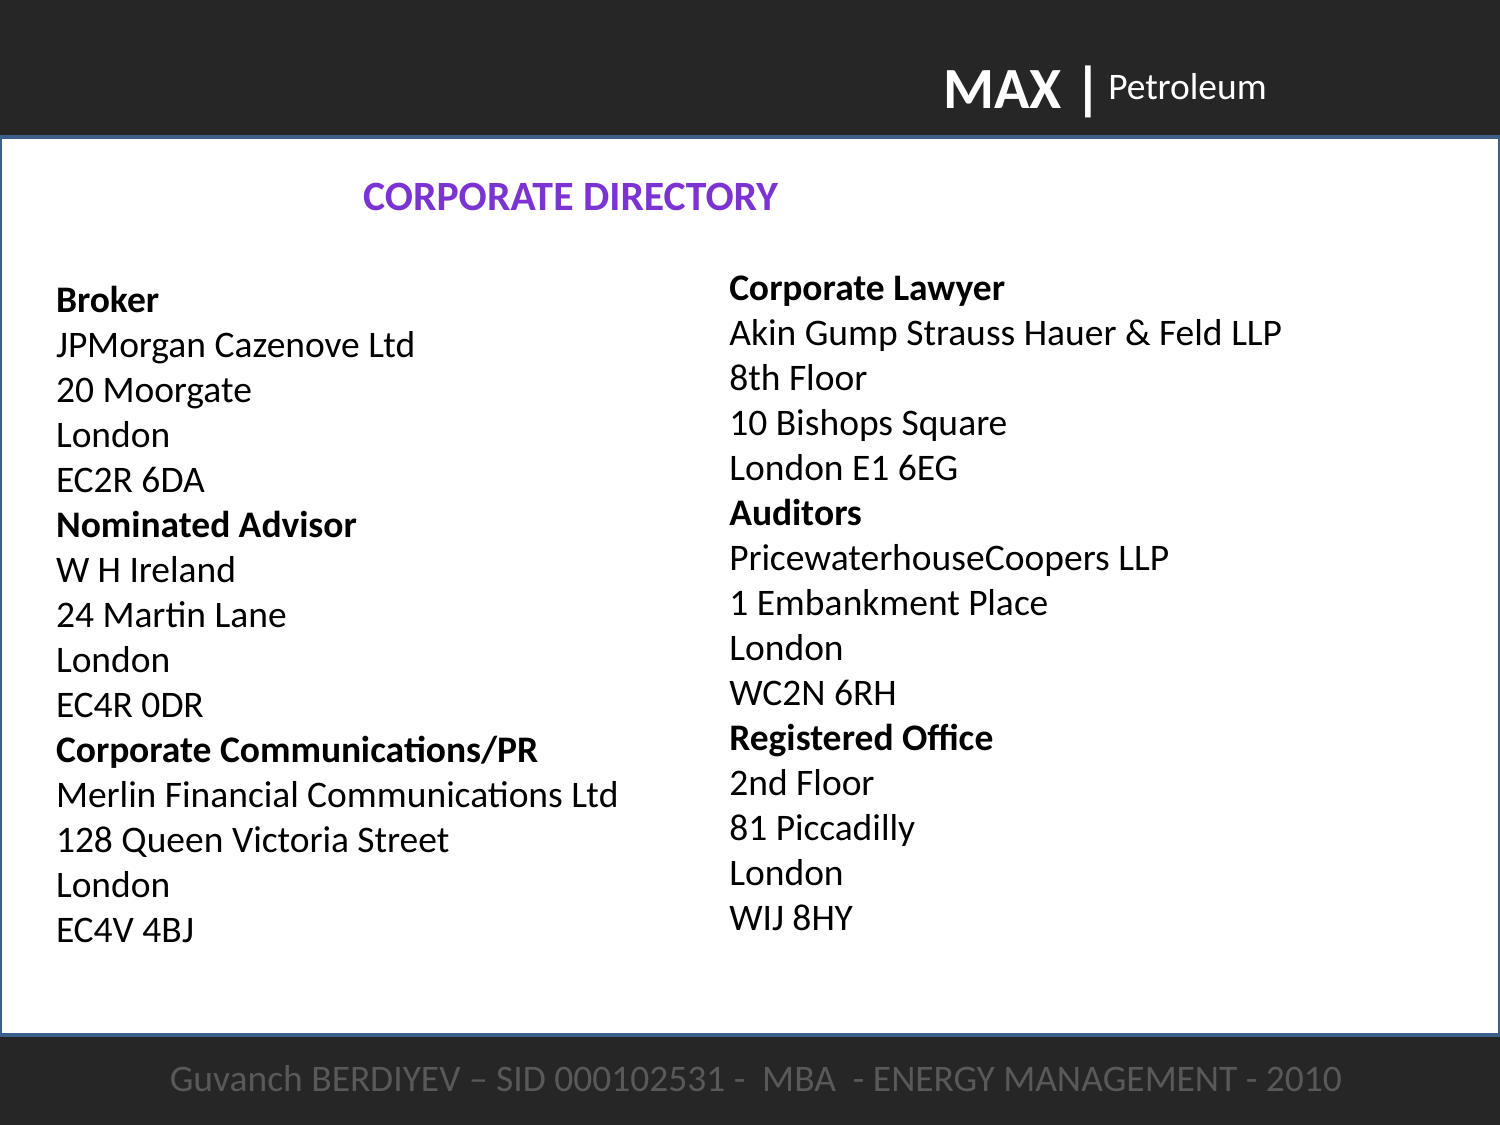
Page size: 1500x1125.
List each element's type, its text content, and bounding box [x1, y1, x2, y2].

text_box G [0, 135, 1500, 1037]
text_box MAX | [928, 42, 1131, 128]
text_box Guvanch BERDIYEV – SID 000102531 - MBA - ENERGY MANAGEMENT - 2010 [155, 1046, 1358, 1107]
text_box Petroleum [1093, 54, 1283, 115]
text_box Broker JPMorgan Cazenove Ltd 20 Moorgate London EC2R 6DA Nominated Advisor W H Ireland 24 Martin Lane London EC4R 0DR Corporate Communications/PR Merlin Financial Communications Ltd 128 Queen Victoria Street London EC4V 4BJ [41, 267, 792, 957]
text_box Corporate Directory [348, 160, 798, 226]
text_box Corporate Lawyer Akin Gump Strauss Hauer & Feld LLP 8th Floor 10 Bishops Square London E1 6EG Auditors PricewaterhouseCoopers LLP 1 Embankment Place London WC2N 6RH Registered Office 2nd Floor 81 Piccadilly London WIJ 8HY [714, 255, 1465, 946]
